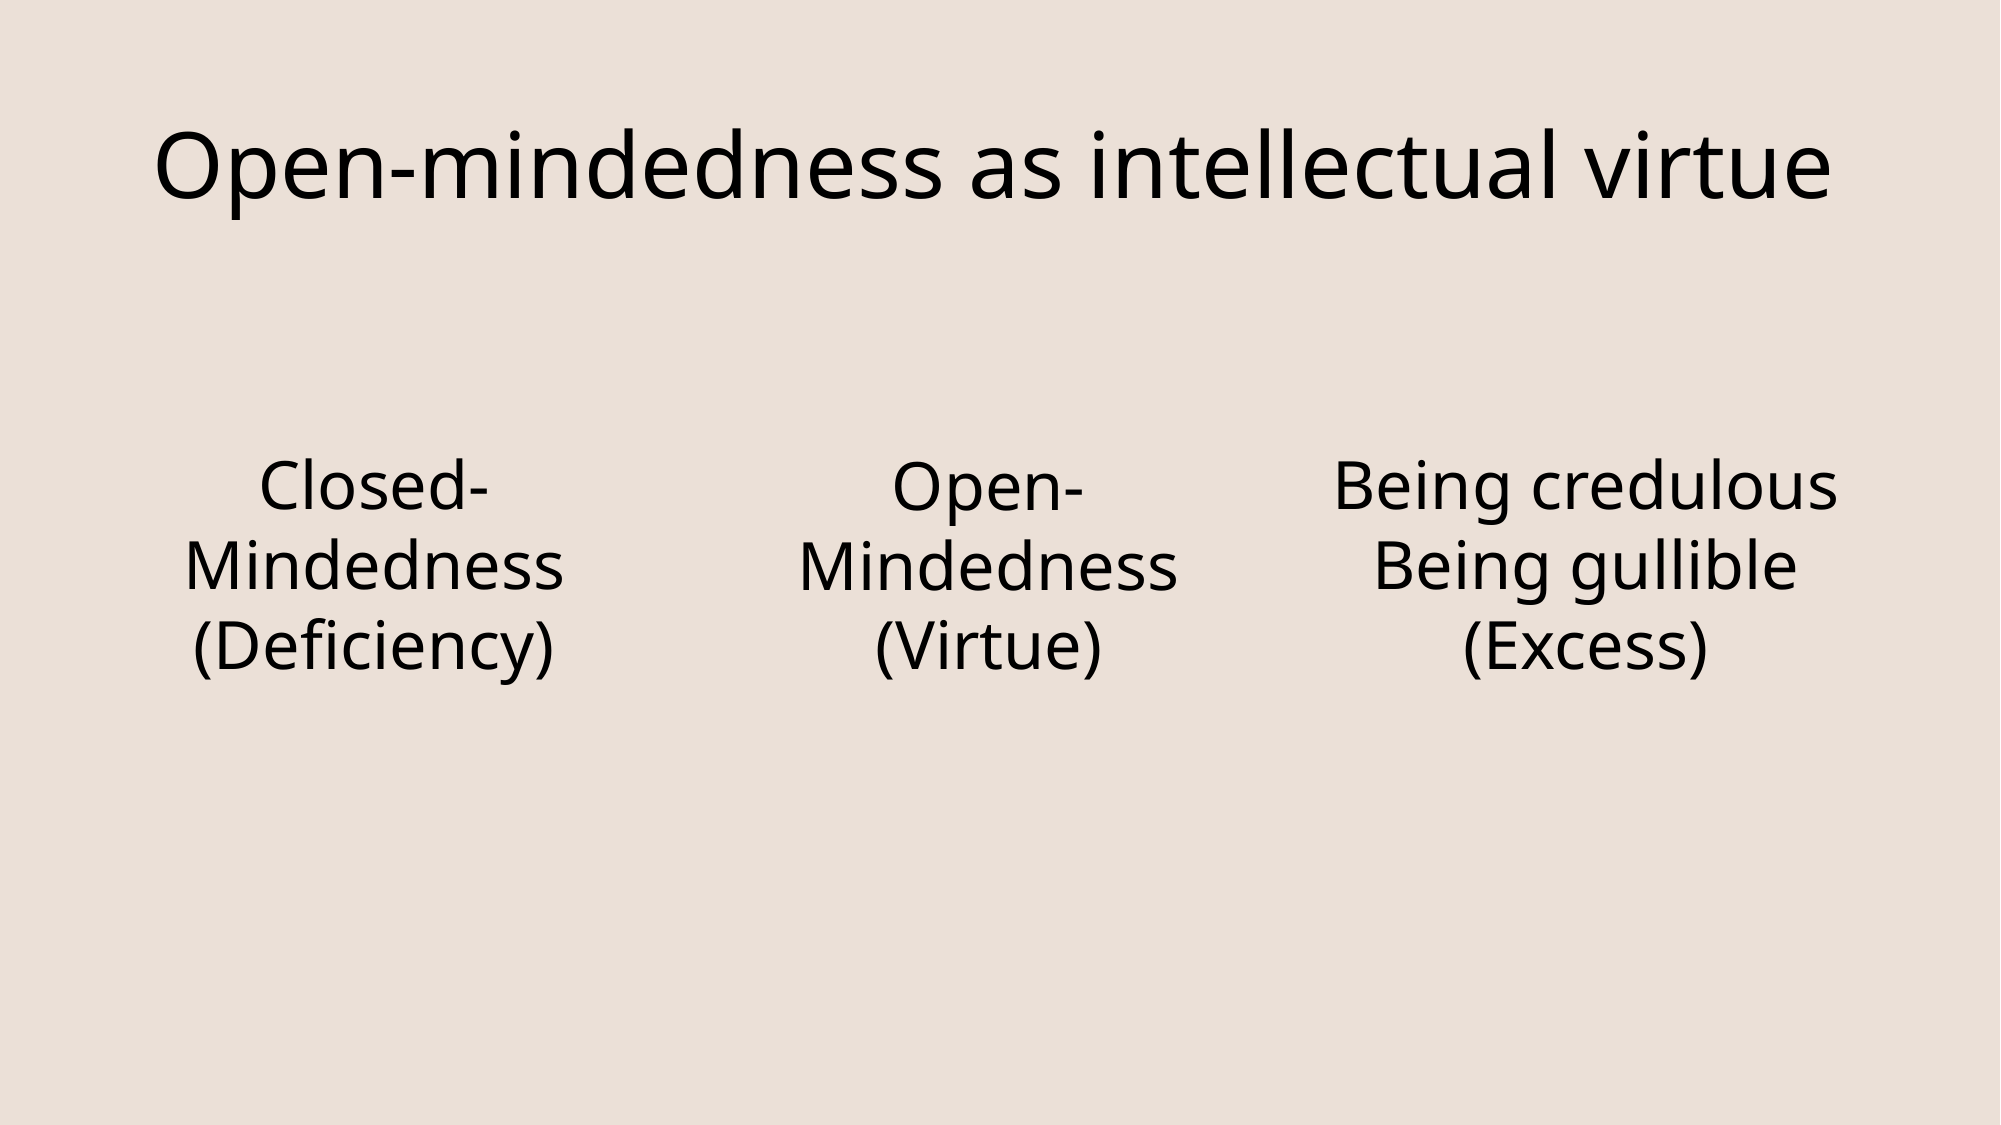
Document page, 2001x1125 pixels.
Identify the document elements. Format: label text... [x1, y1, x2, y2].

title Open-mindedness as intellectual virtue [137, 59, 1863, 278]
text_box Being credulous Being gullible (Excess) [1301, 435, 1872, 691]
text_box Open-Mindedness (Virtue) [703, 436, 1274, 691]
text_box Closed-Mindedness (Deficiency) [89, 435, 660, 691]
